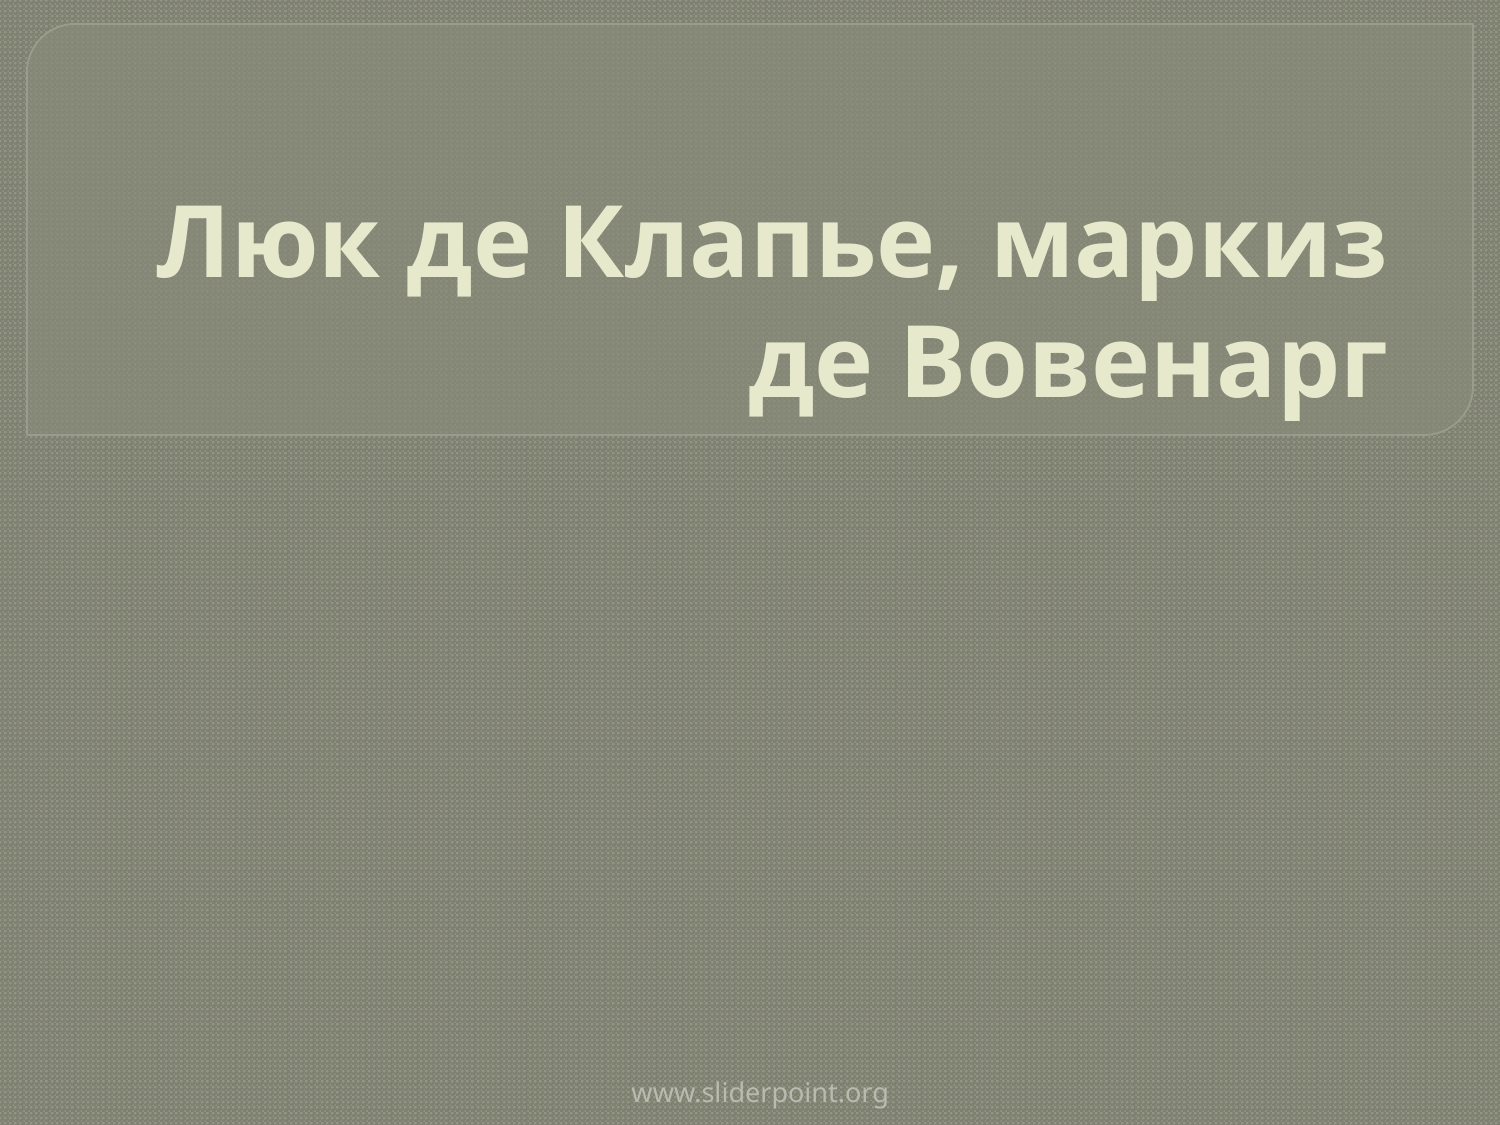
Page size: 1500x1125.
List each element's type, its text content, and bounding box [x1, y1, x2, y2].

footer www.sliderpoint.org [262, 1067, 904, 1113]
title Люк де Клапье, маркиз де Вовенарг [76, 62, 1427, 425]
